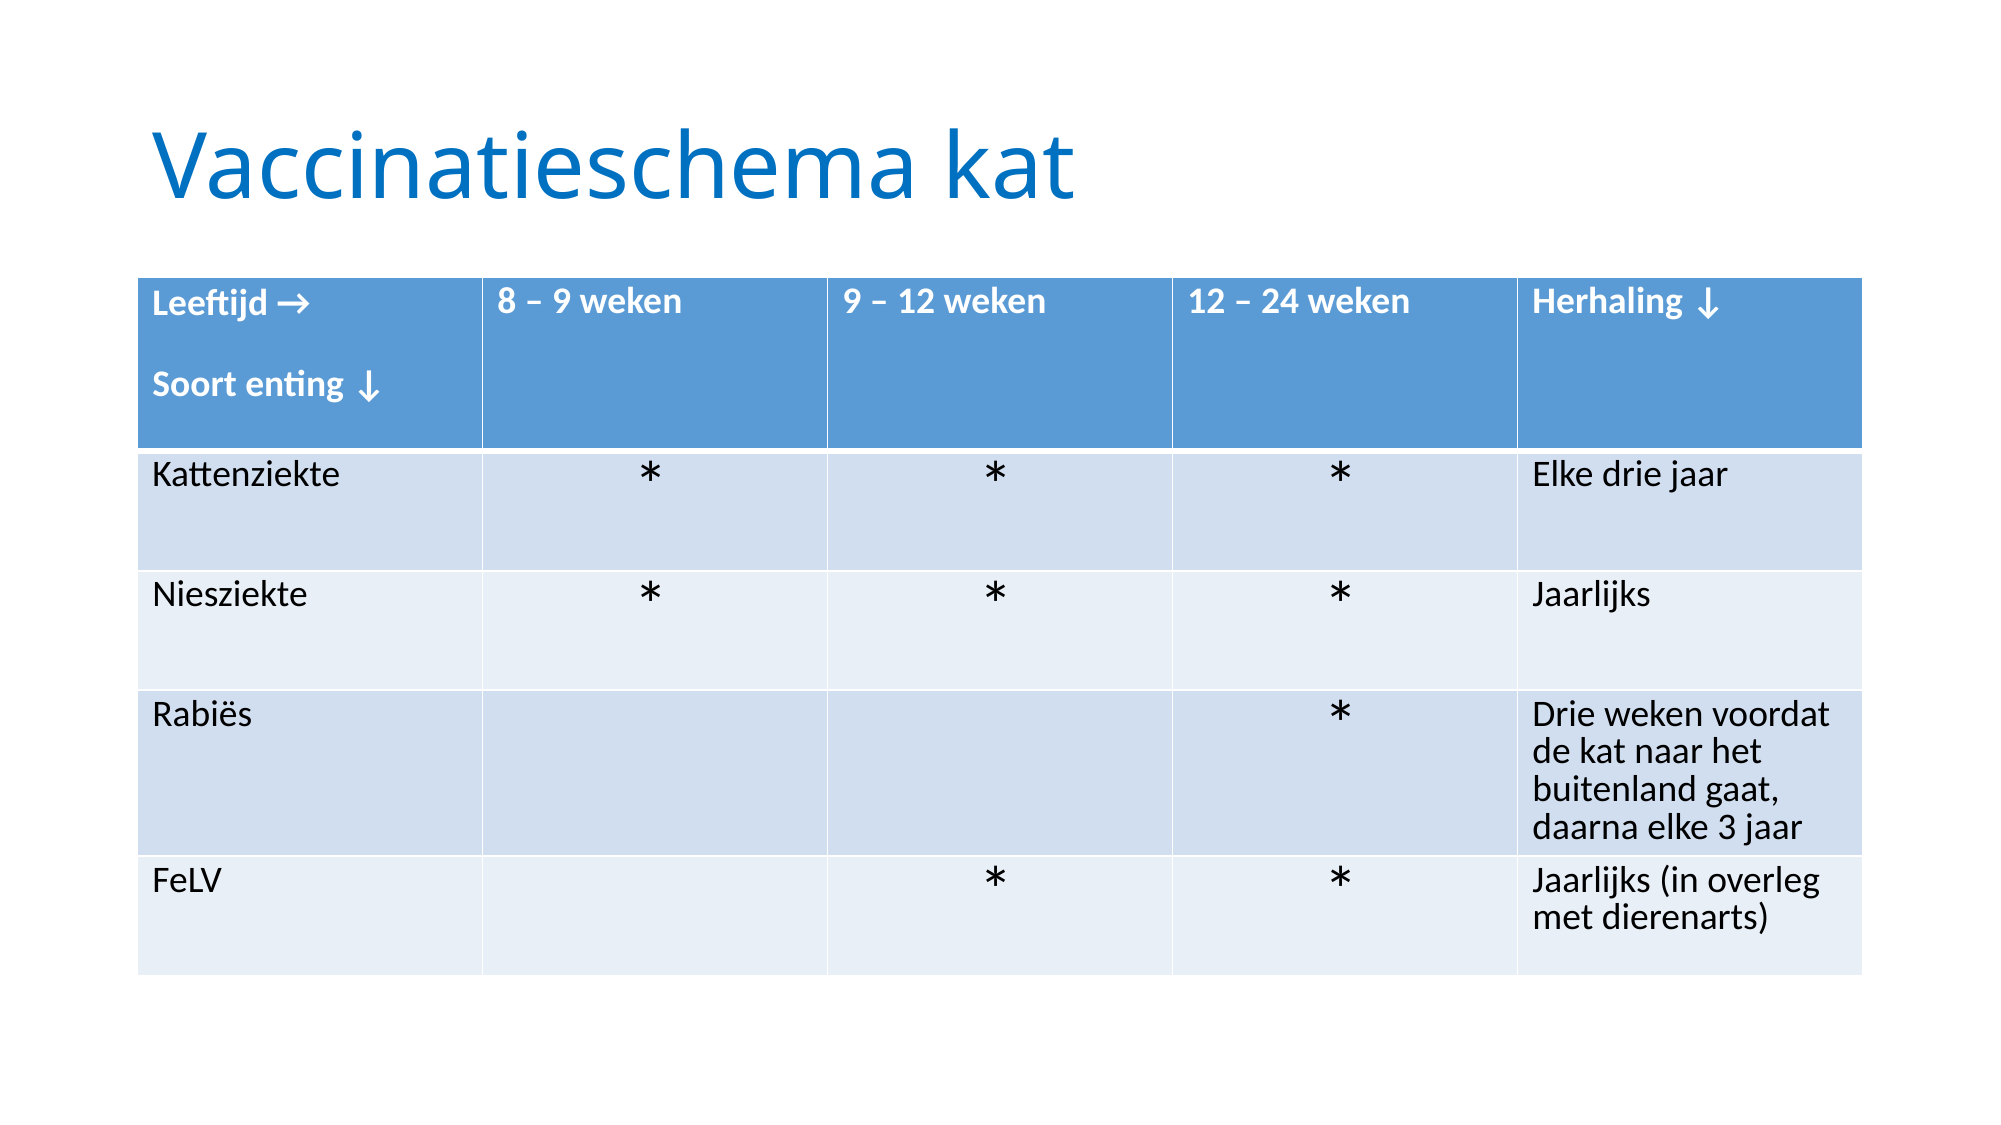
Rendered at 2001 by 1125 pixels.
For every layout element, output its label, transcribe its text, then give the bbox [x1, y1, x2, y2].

table_cell * [1173, 691, 1517, 855]
table_cell [483, 691, 827, 855]
table_cell * [483, 572, 827, 689]
table_cell Kattenziekte [138, 454, 482, 570]
table_cell [483, 857, 827, 975]
table_cell * [828, 454, 1172, 570]
table_header Leeftijd → Soort enting ↓ [138, 278, 482, 448]
table_cell * [483, 454, 827, 570]
table_cell Elke drie jaar [1518, 454, 1862, 570]
table_header 8 – 9 weken [483, 278, 827, 448]
table_cell Niesziekte [138, 572, 482, 689]
table_header 9 – 12 weken [828, 278, 1172, 448]
table_cell * [1173, 454, 1517, 570]
table_cell * [1173, 572, 1517, 689]
table_header Herhaling ↓ [1518, 278, 1862, 448]
table_cell Jaarlijks [1518, 572, 1862, 689]
table_cell FeLV [138, 857, 482, 975]
table_cell * [828, 572, 1172, 689]
table_cell * [828, 857, 1172, 975]
table_header 12 – 24 weken [1173, 278, 1517, 448]
title Vaccinatieschema kat [137, 59, 1863, 276]
table_cell Rabiës [138, 691, 482, 855]
table_cell Jaarlijks (in overleg met dierenarts) [1518, 857, 1862, 975]
table_cell Drie weken voordat de kat naar het buitenland gaat, daarna elke 3 jaar [1518, 691, 1862, 855]
table_cell [828, 691, 1172, 855]
table_cell * [1173, 857, 1517, 975]
